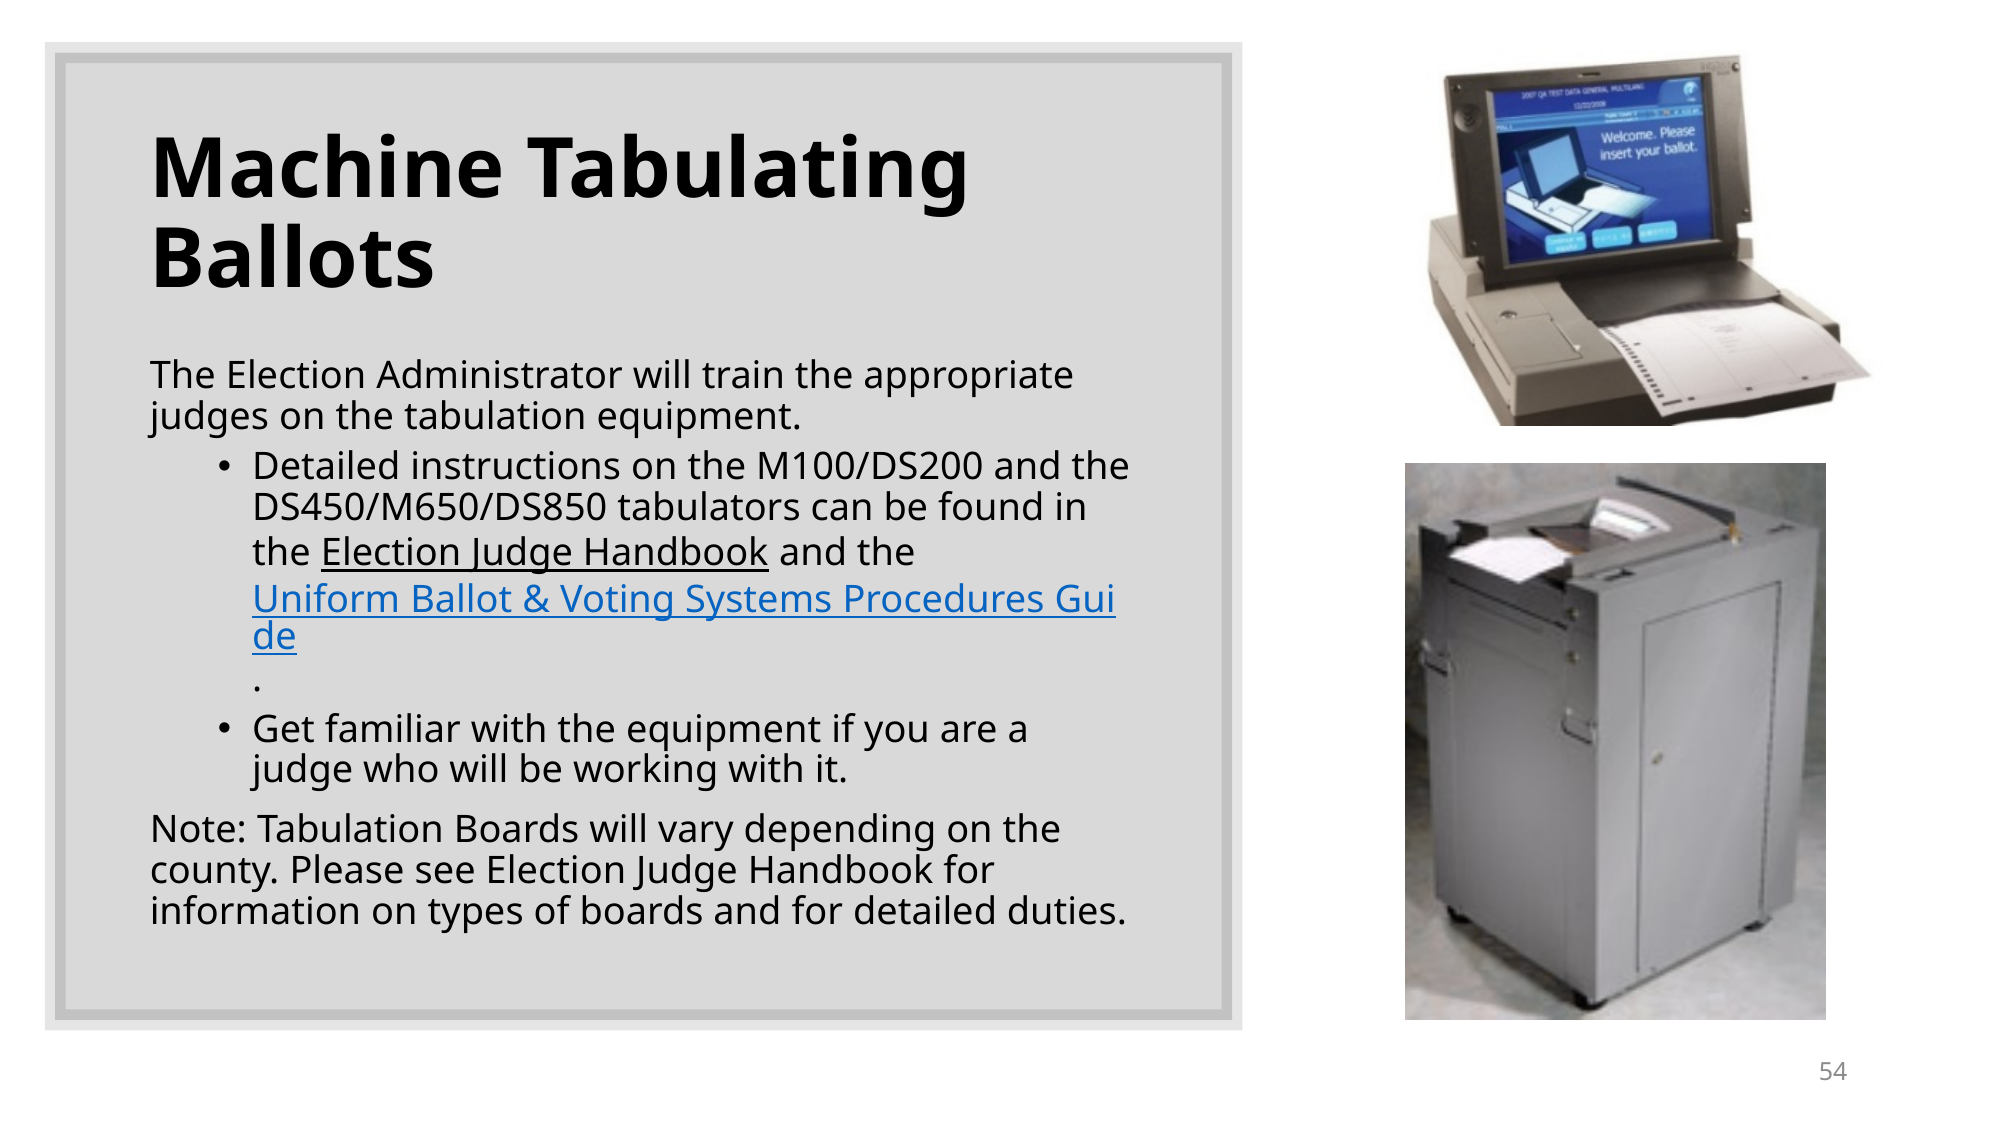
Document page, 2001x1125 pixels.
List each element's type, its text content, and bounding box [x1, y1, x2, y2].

slide_number 54 [1412, 1042, 1863, 1103]
picture [1405, 463, 1826, 1020]
list The Election Administrator will train the appropriate judges on the tabulation equipment. Detailed instructions on the M100/DS200 and the DS450/M650/DS850 tabulators can be found in the Election Judge Handbook and the Uniform Ballot & Voting Systems Procedures Guide. Get familiar with the equipment if you are a judge who will be working with it. Note: Tabulation Boards will vary depending on the county. Please see Election Judge Handbook for information on types of boards and for detailed duties. [134, 348, 1153, 943]
text_box Machine Tabulating Ballots [134, 104, 1153, 326]
text_box [54, 52, 1233, 1021]
picture [1335, 50, 1896, 426]
